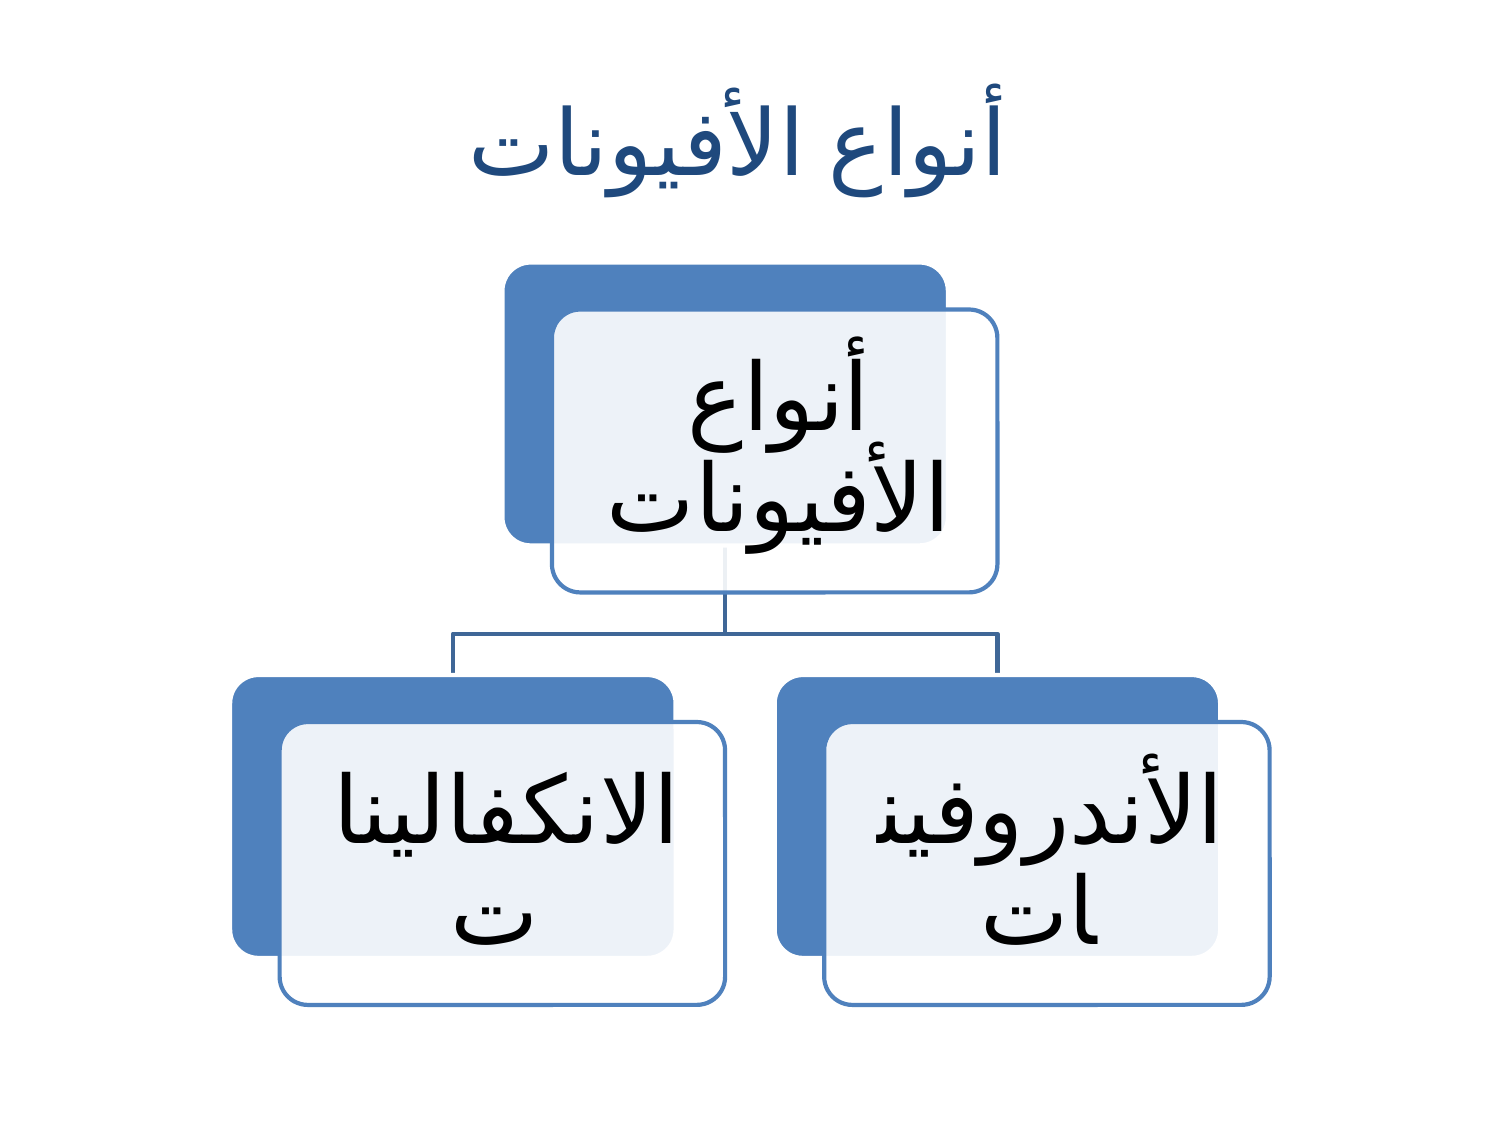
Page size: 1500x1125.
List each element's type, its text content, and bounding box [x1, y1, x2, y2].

title أنواع الأفيونات [75, 45, 1425, 233]
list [74, 262, 1426, 1006]
